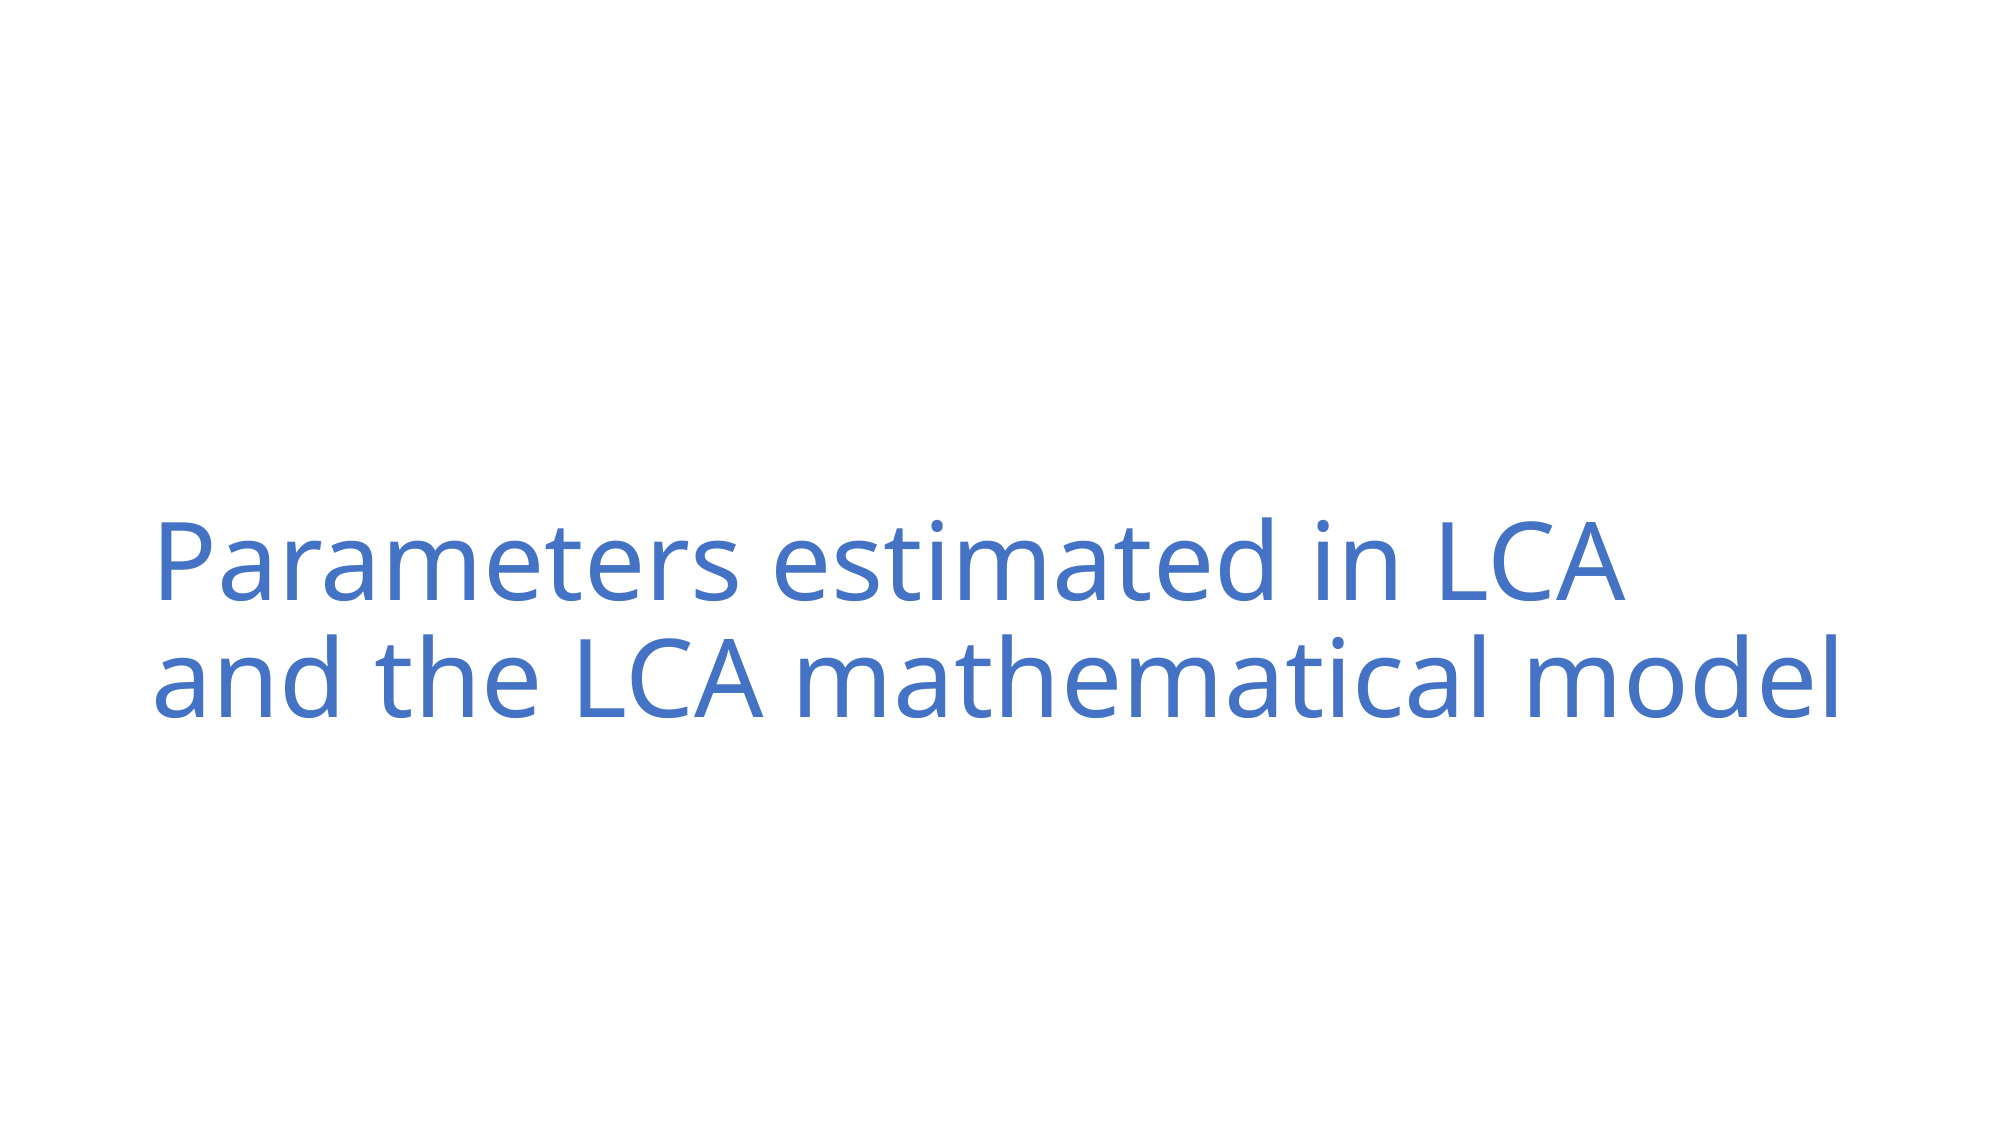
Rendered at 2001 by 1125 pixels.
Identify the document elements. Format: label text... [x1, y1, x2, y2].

title Parameters estimated in LCA and the LCA mathematical model [136, 280, 1862, 749]
